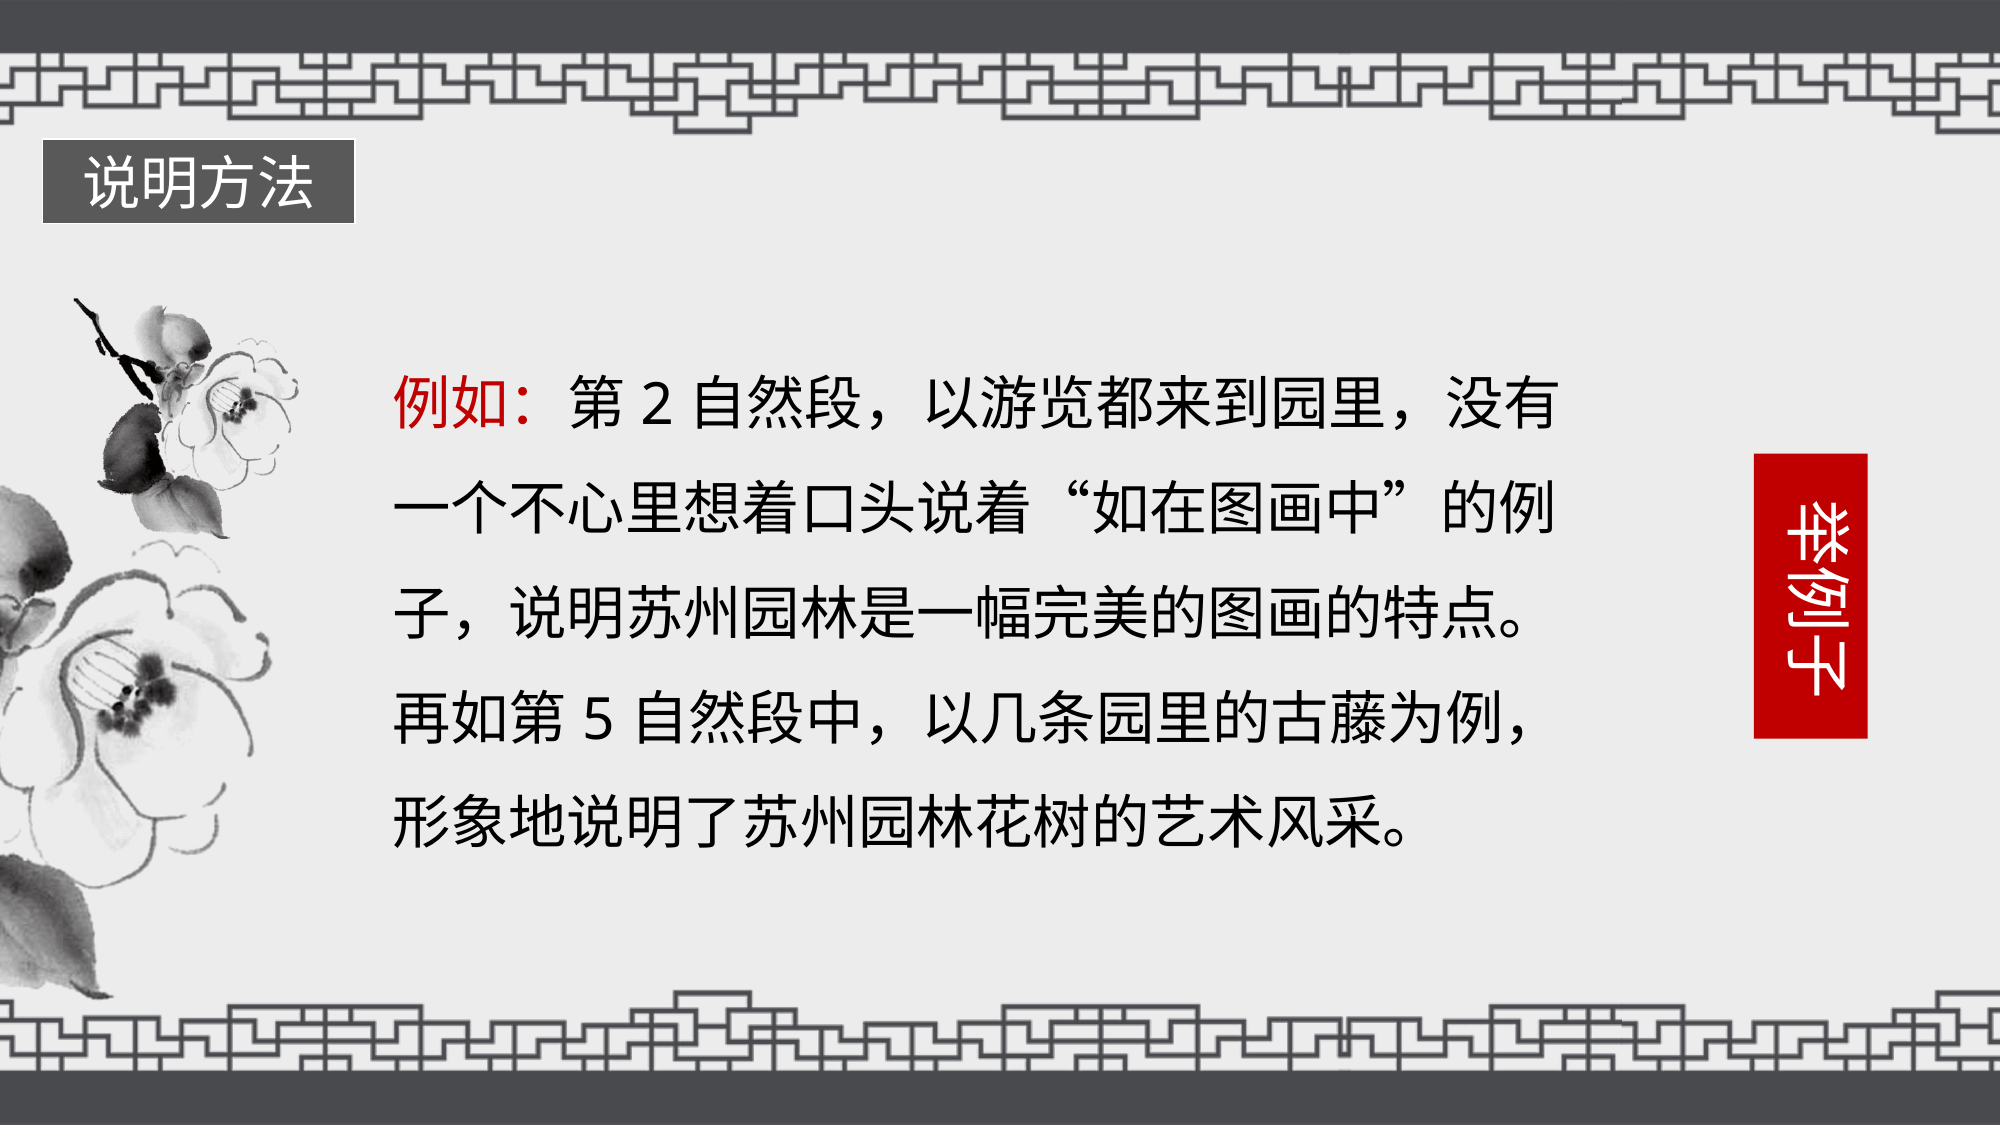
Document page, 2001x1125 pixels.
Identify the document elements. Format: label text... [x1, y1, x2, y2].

text_box 说明方法 [42, 139, 355, 224]
text_box 例如：第2自然段，以游览都来到园里，没有一个不心里想着口头说着“如在图画中”的例子，说明苏州园林是一幅完美的图画的特点。再如第5自然段中，以几条园里的古藤为例，形象地说明了苏州园林花树的艺术风采。 [377, 323, 1596, 863]
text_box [0, 989, 2000, 1125]
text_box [0, 0, 2000, 136]
text_box 举例子 [1753, 453, 1868, 739]
picture [0, 298, 299, 1001]
